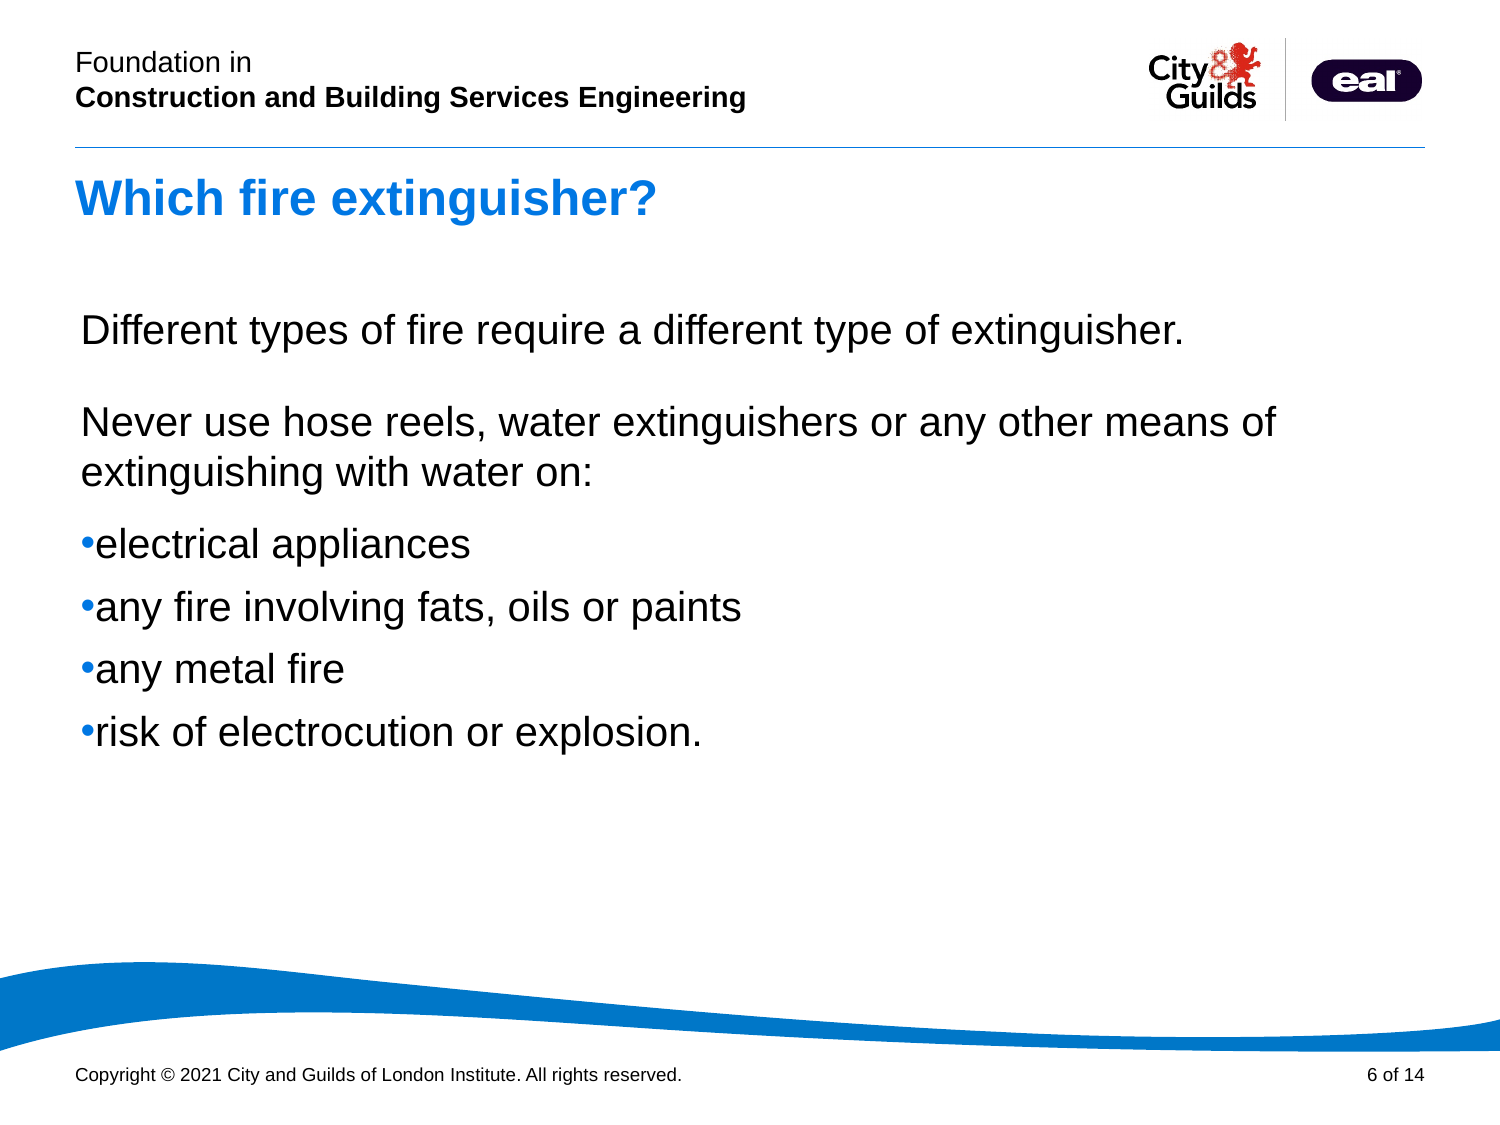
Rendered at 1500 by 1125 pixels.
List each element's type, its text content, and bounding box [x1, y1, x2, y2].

list Different types of fire require a different type of extinguisher. Never use hose reels, water extinguishers or any other means of extinguishing with water on: electrical appliances any fire involving fats, oils or paints any metal fire risk of electrocution or explosion. [80, 302, 1500, 882]
picture [1149, 38, 1422, 121]
title Which fire extinguisher? [74, 165, 1424, 229]
